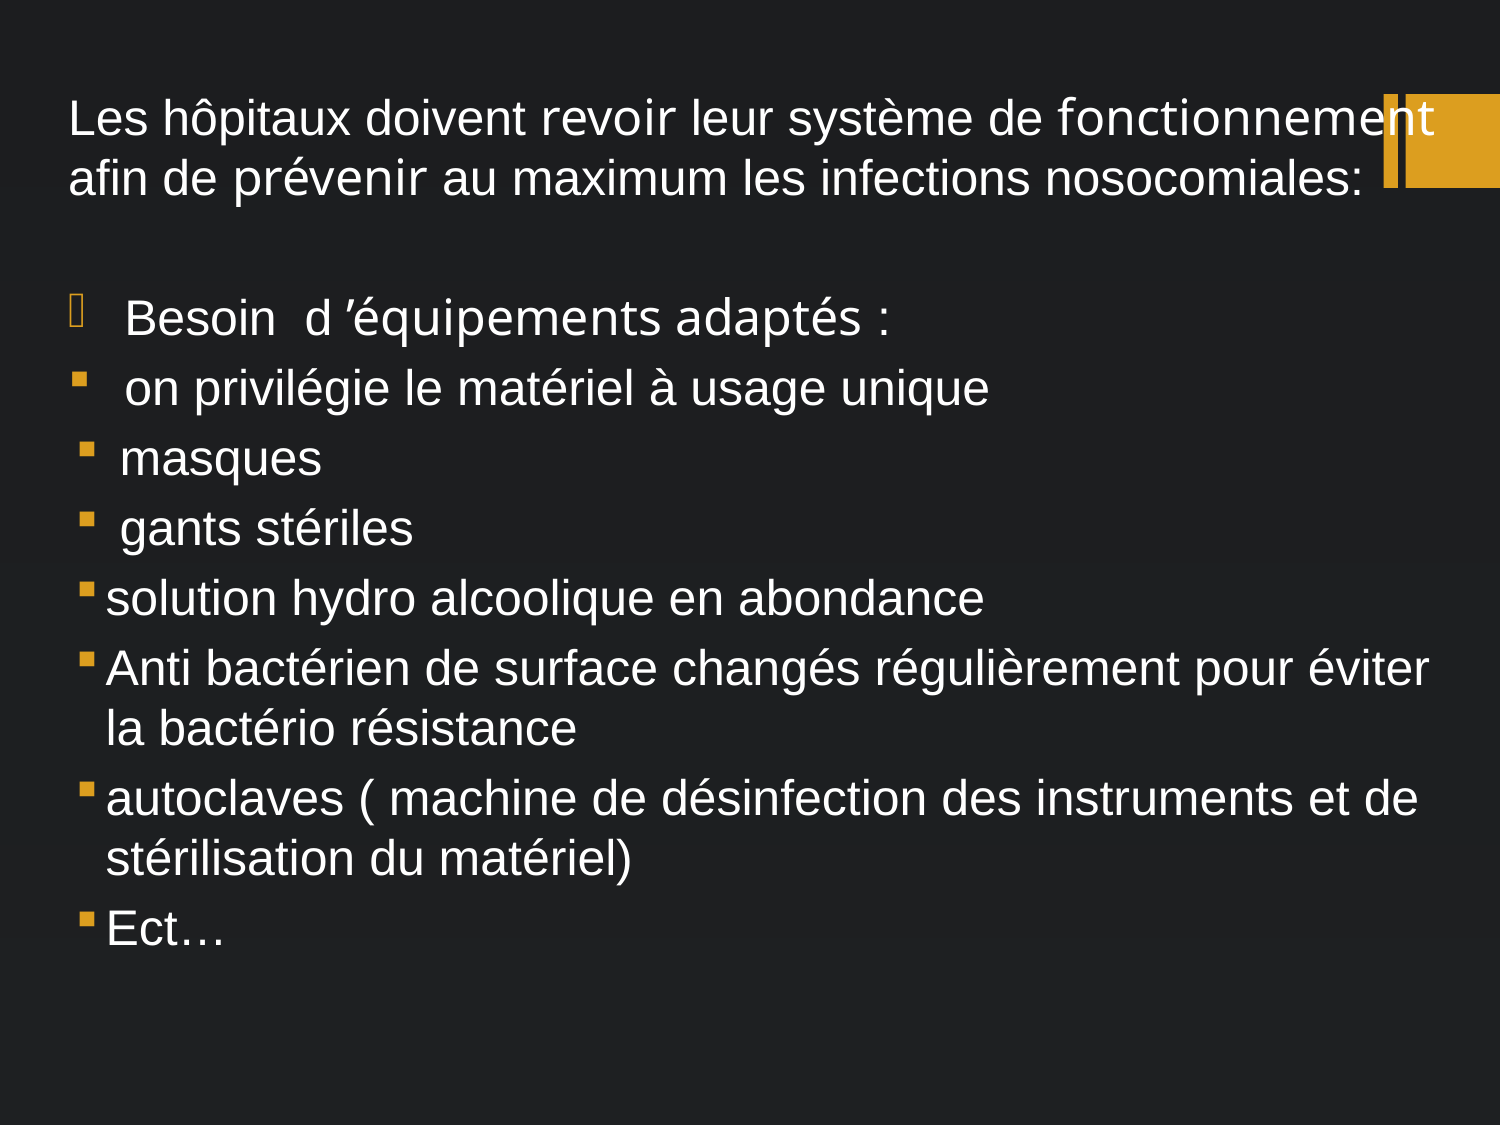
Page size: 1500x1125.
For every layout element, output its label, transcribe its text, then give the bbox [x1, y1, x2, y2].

list Les hôpitaux doivent revoir leur système de fonctionnement afin de prévenir au maximum les infections nosocomiales: Besoin d ’équipements adaptés : on privilégie le matériel à usage unique masques gants stériles solution hydro alcoolique en abondance Anti bactérien de surface changés régulièrement pour éviter la bactério résistance autoclaves ( machine de désinfection des instruments et de stérilisation du matériel) Ect… [53, 78, 1459, 1071]
